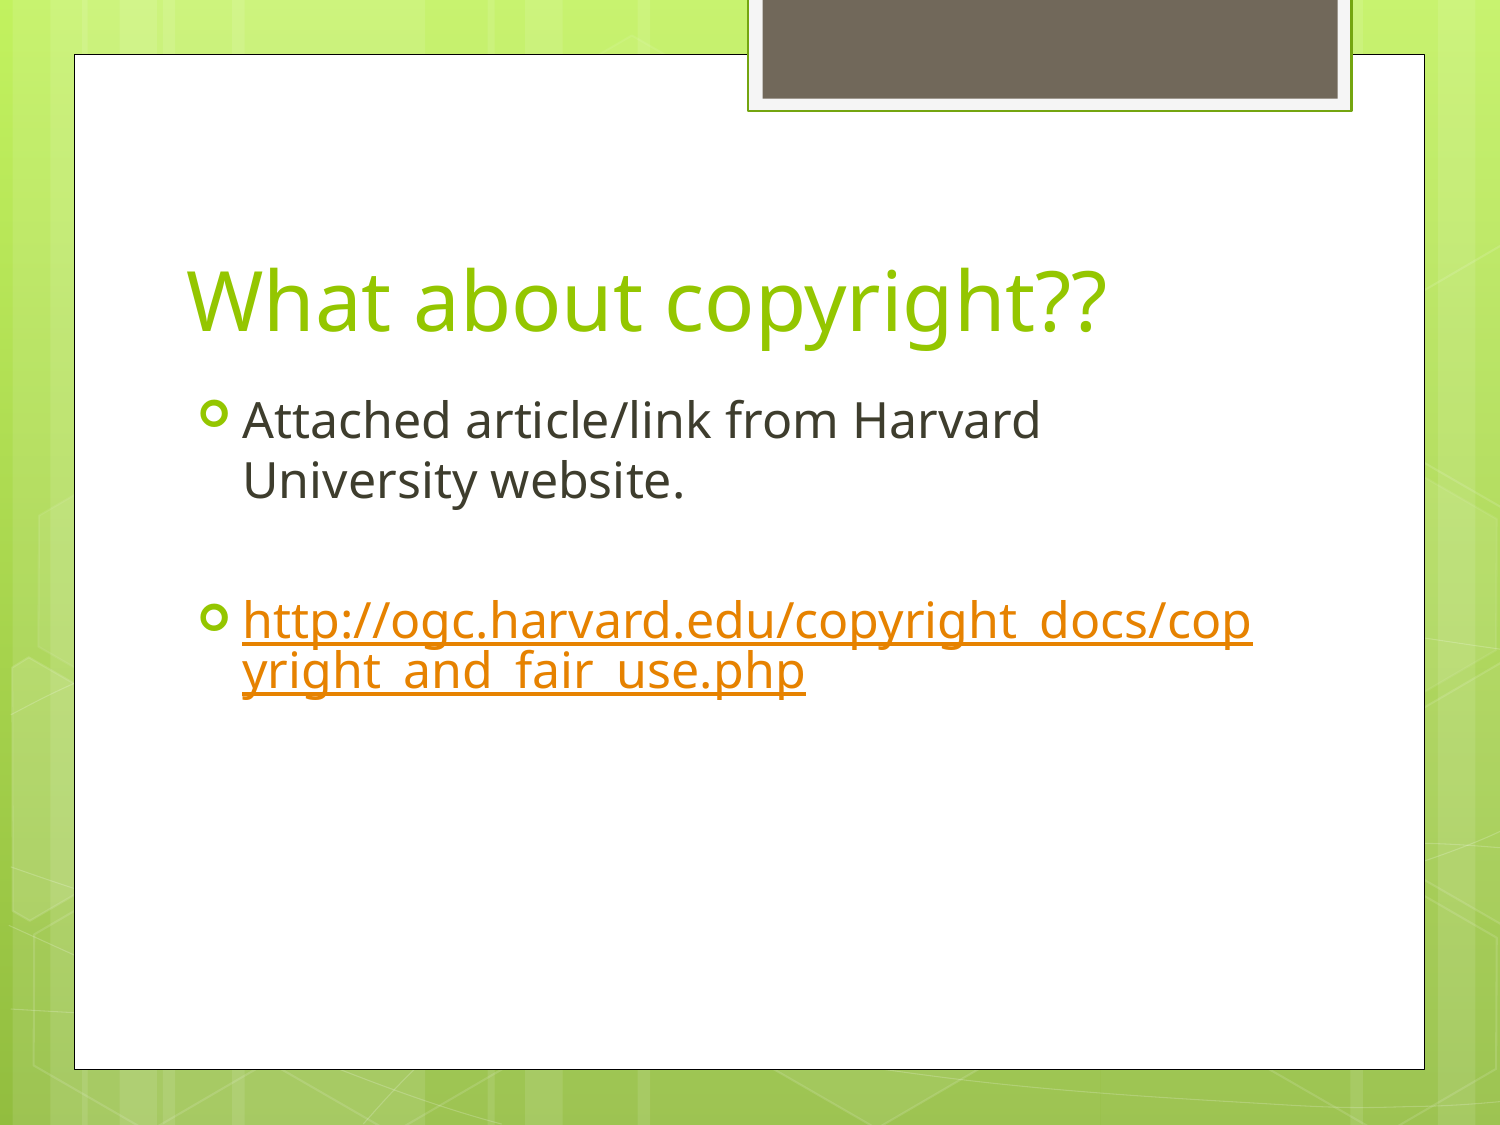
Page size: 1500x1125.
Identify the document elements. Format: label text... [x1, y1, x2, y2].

list Attached article/link from Harvard University website. http://ogc.harvard.edu/copyright_docs/copyright_and_fair_use.php [171, 381, 1283, 957]
title What about copyright?? [171, 168, 1324, 357]
